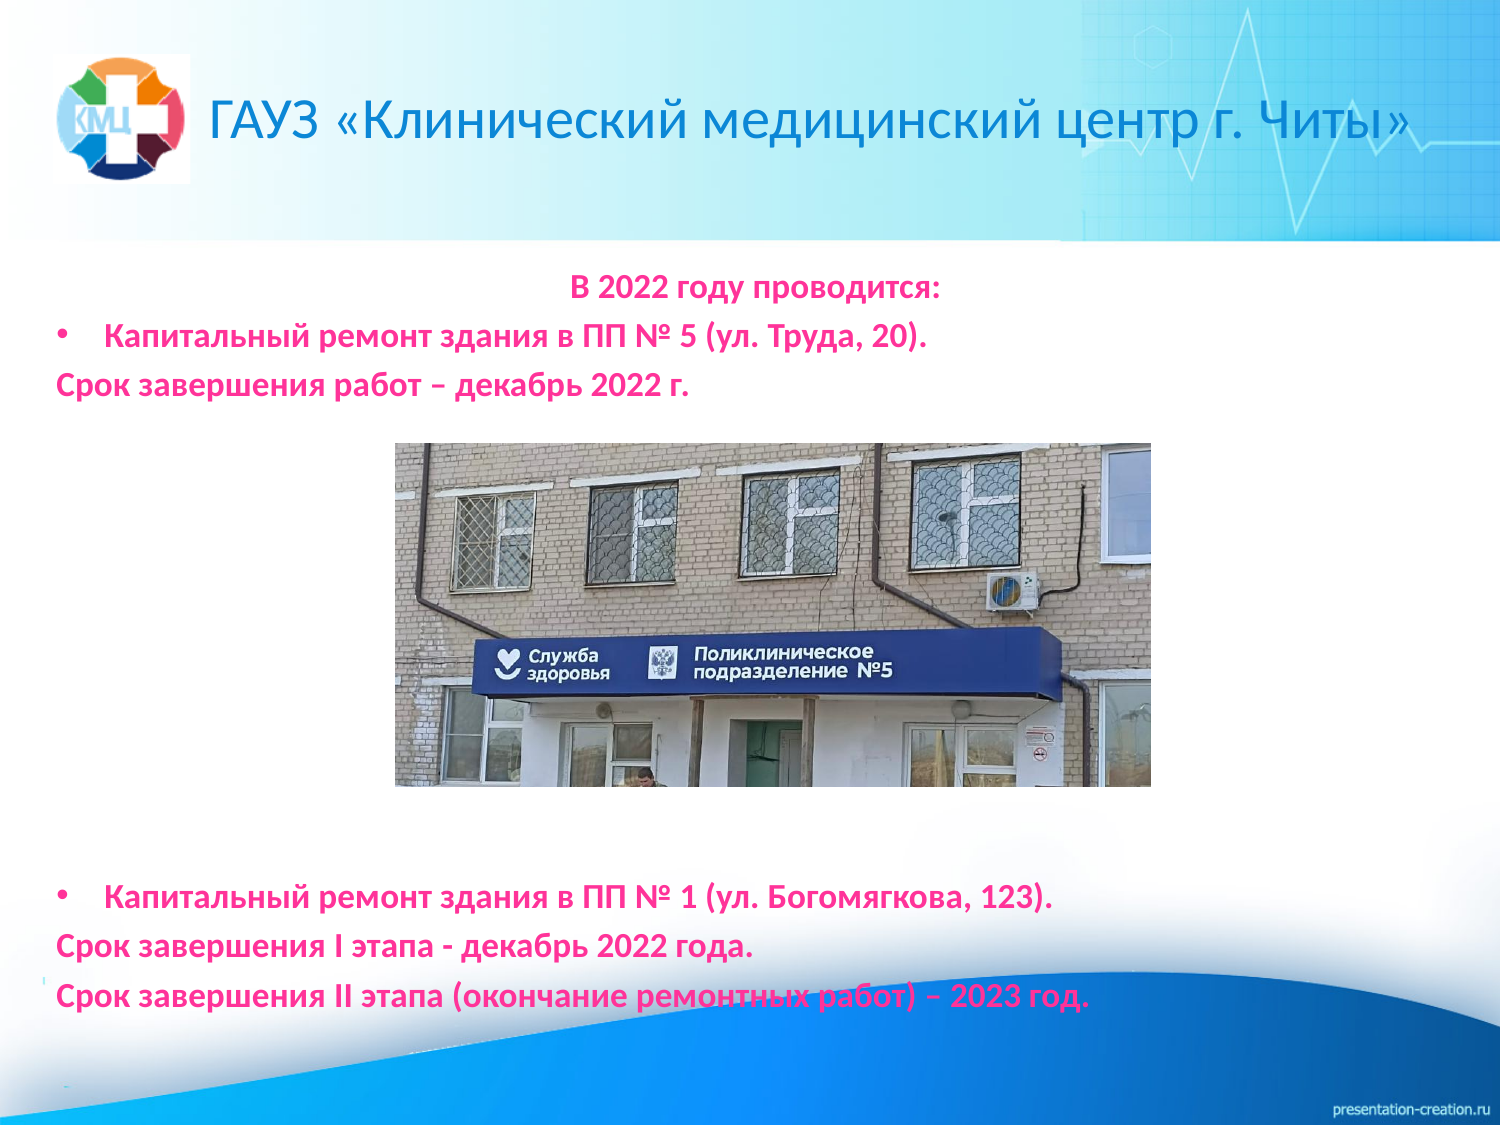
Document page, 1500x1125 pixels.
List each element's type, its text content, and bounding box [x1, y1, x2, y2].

title ГАУЗ «Клинический медицинский центр г. Читы» [29, 10, 1436, 220]
list В 2022 году проводится: Капитальный ремонт здания в ПП № 5 (ул. Труда, 20). Срок завершения работ – декабрь 2022 г. Капитальный ремонт здания в ПП № 1 (ул. Богомягкова, 123). Срок завершения I этапа - декабрь 2022 года. Срок завершения II этапа (окончание ремонтных работ) – 2023 год. [41, 255, 1471, 1035]
picture [0, 0, 1500, 1125]
